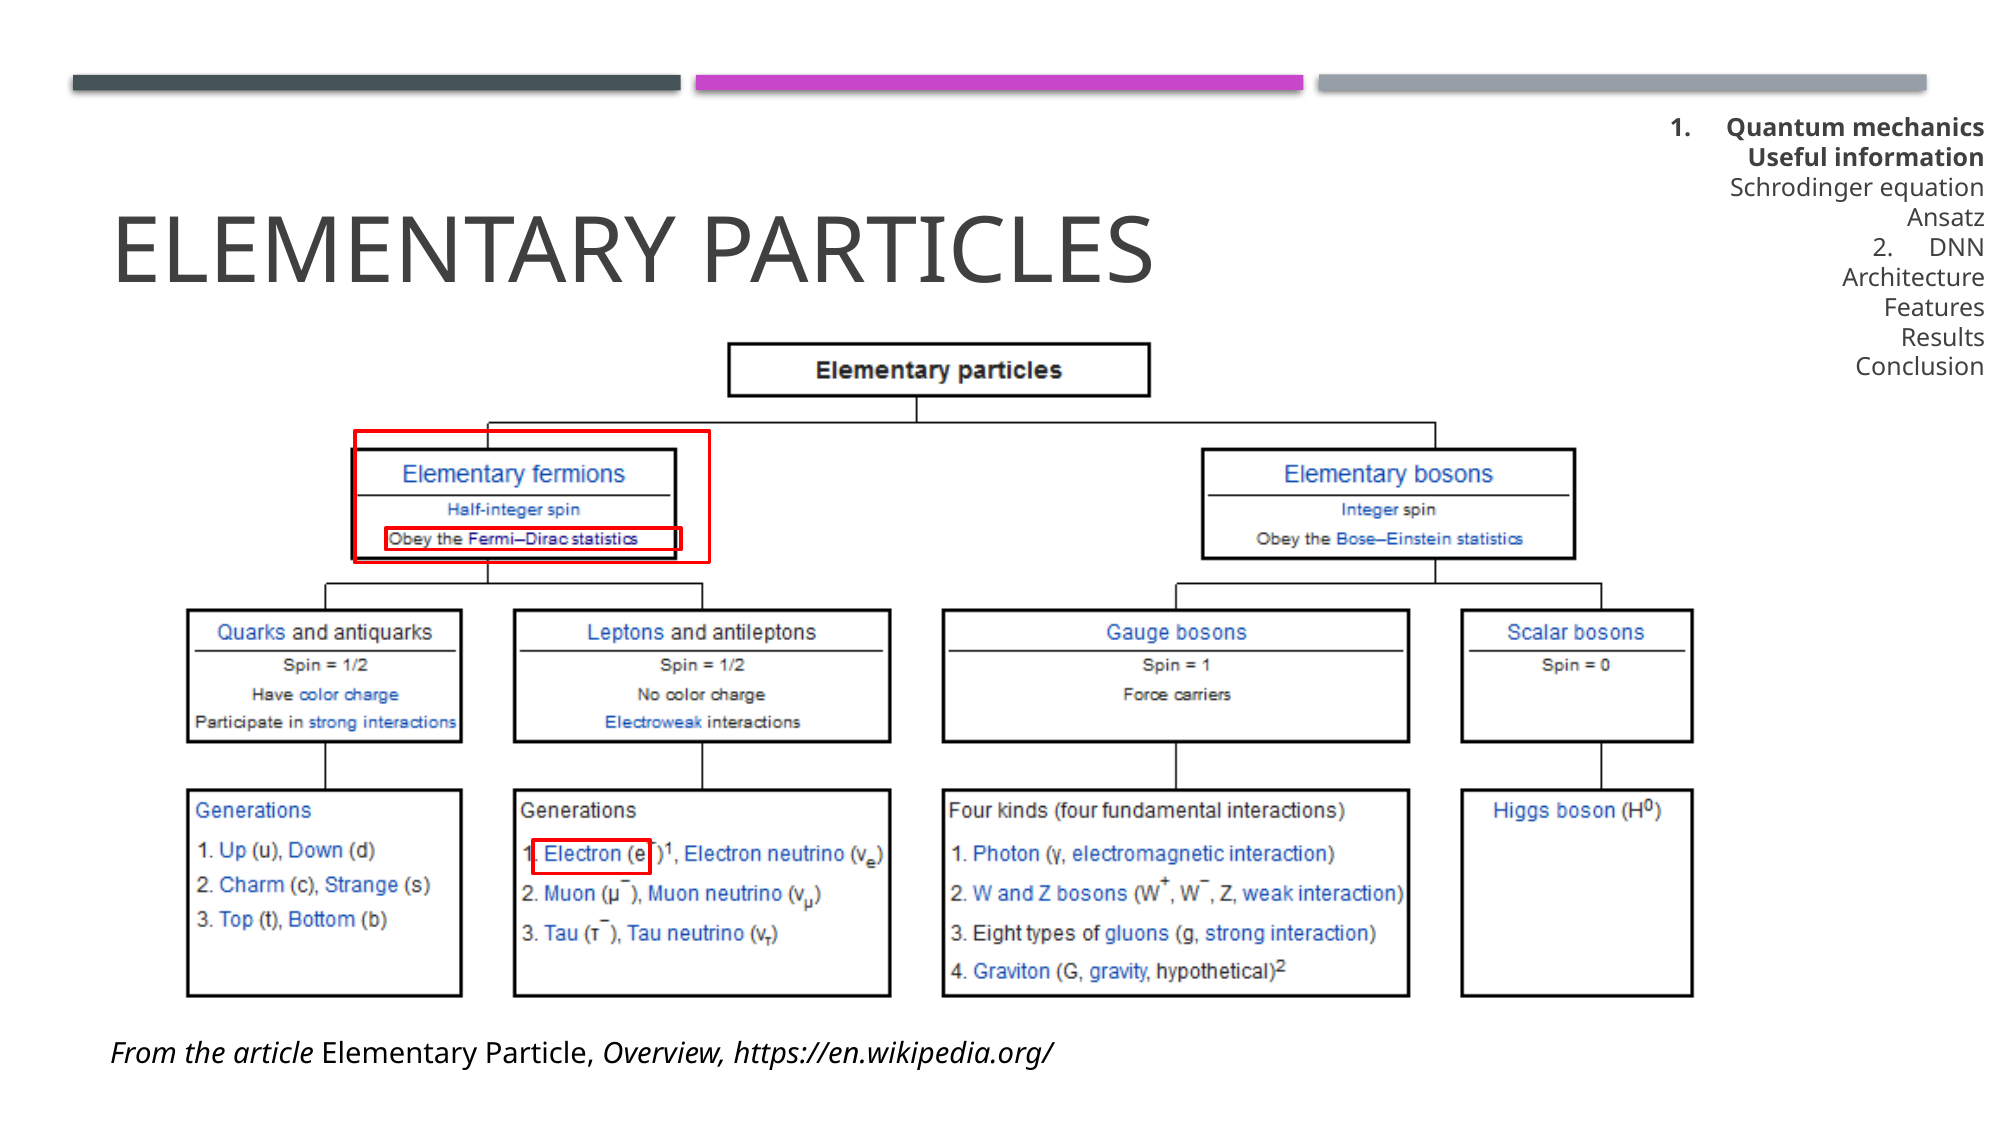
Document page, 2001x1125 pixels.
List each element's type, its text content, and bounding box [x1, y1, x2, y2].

text_box Quantum mechanics Useful information Schrodinger equation Ansatz DNN Architecture Features Results Conclusion [1597, 103, 2000, 389]
title Elementary particles [95, 115, 1597, 311]
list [125, 326, 1753, 1018]
text_box From the article Elementary Particle, Overview, https://en.wikipedia.org/ [95, 1026, 1313, 1077]
